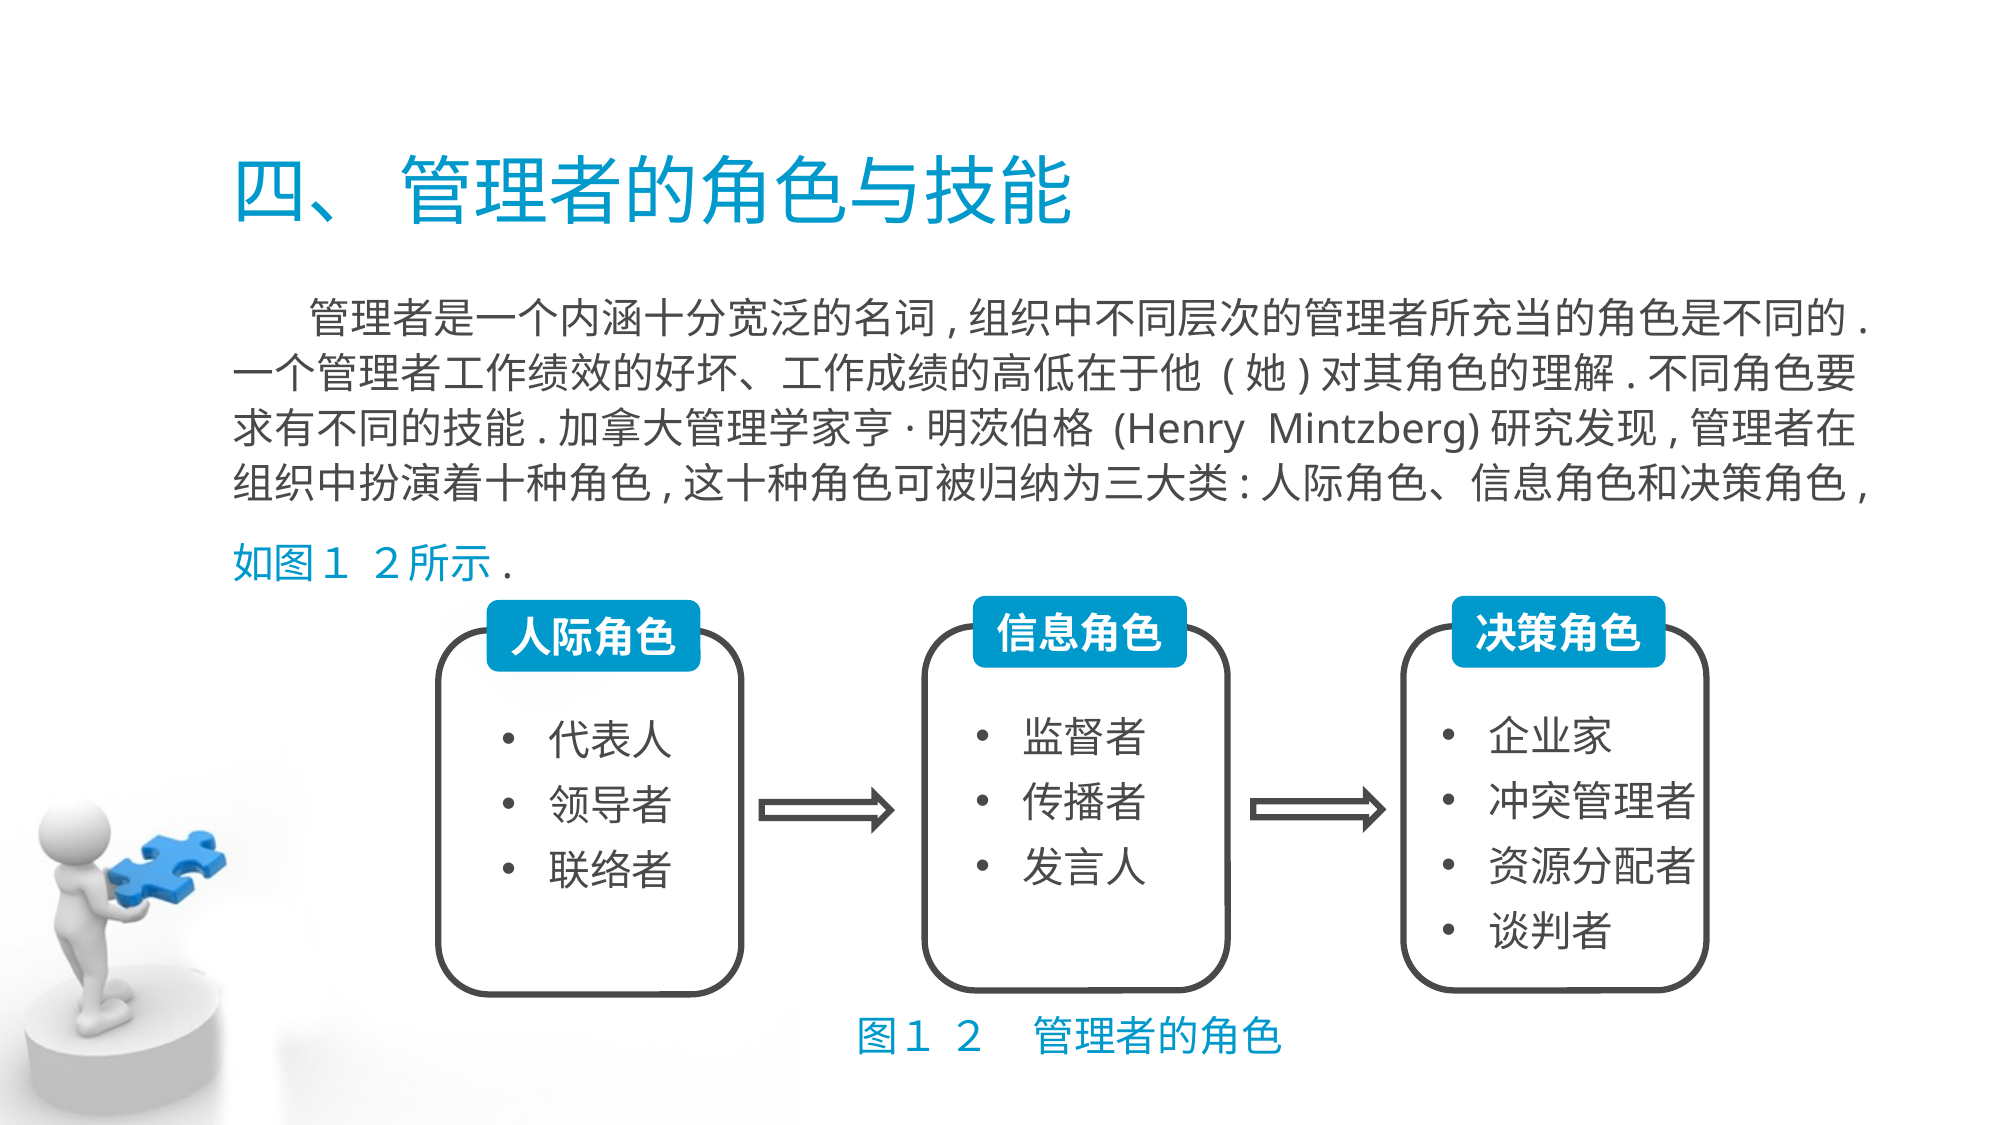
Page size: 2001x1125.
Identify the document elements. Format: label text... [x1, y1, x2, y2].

text_box 图１ ２ 管理者的角色 [841, 1002, 1298, 1068]
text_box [924, 595, 1228, 991]
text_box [1403, 595, 1717, 991]
text_box [760, 791, 893, 829]
picture [0, 383, 1296, 1125]
list 管理者是一个内涵十分宽泛的名词,组织中不同层次的管理者所充当的角色是不同的.一个管理者工作绩效的好坏、工作成绩的高低在于他 (她)对其角色的理解.不同角色要求有不同的技能.加拿大管理学家亨·明茨伯格 (Henry Mintzberg)研究发现,管理者在组织中扮演着十种角色,这十种角色可被归纳为三大类:人际角色、信息角色和决策角色, 如图１ ２所示. [217, 278, 1873, 842]
title 四、 管理者的角色与技能 [217, 128, 1880, 260]
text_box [438, 599, 742, 995]
text_box [1252, 790, 1384, 828]
